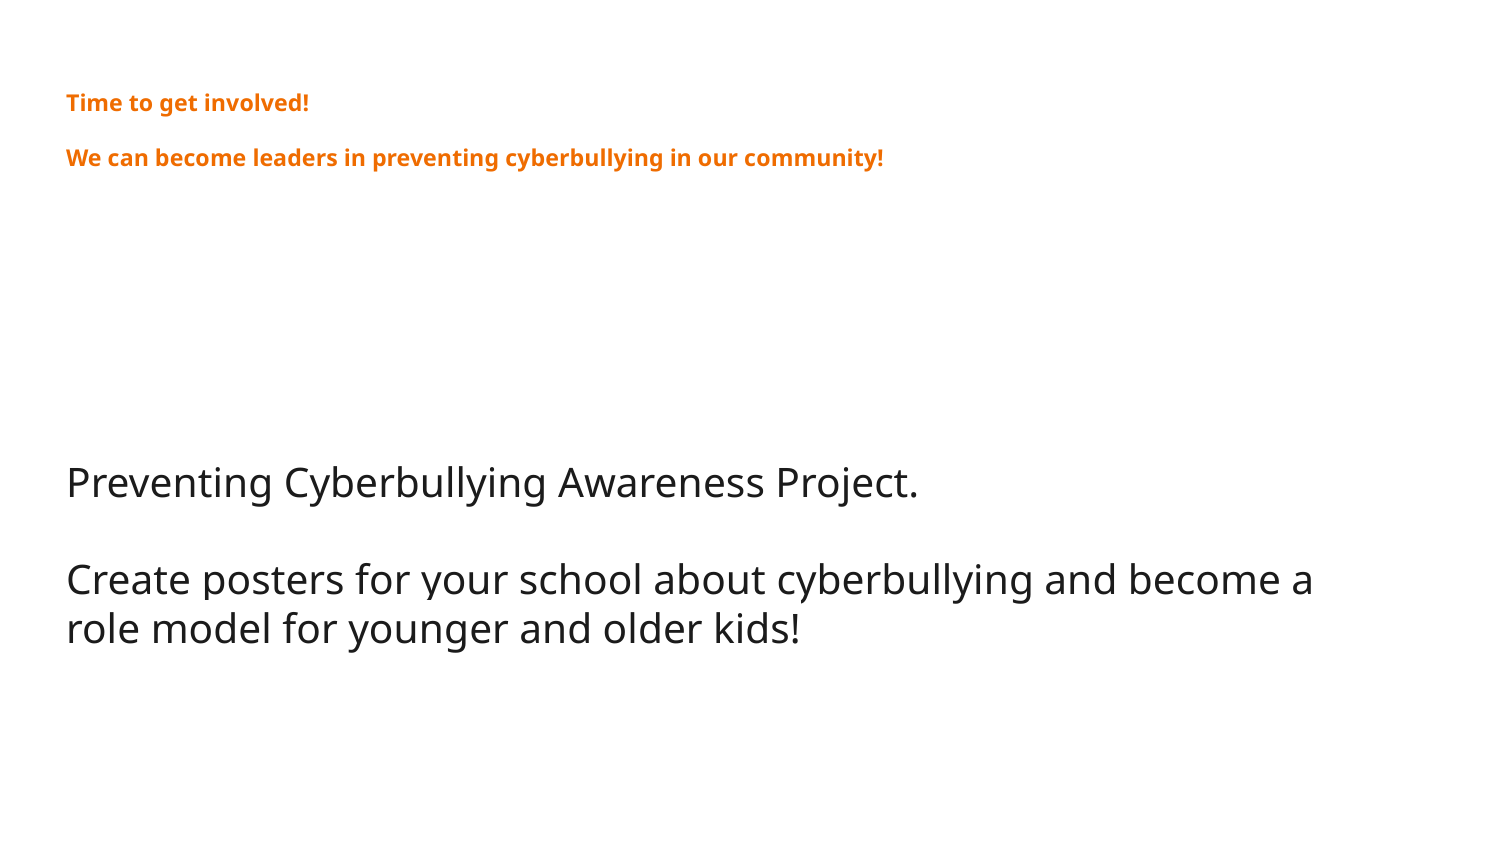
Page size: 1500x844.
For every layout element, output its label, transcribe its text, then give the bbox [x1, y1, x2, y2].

text_box Preventing Cyberbullying Awareness Project. Create posters for your school about cyberbullying and become a role model for younger and older kids! [51, 441, 1405, 667]
title Time to get involved! We can become leaders in preventing cyberbullying in our community! [51, 72, 1449, 189]
